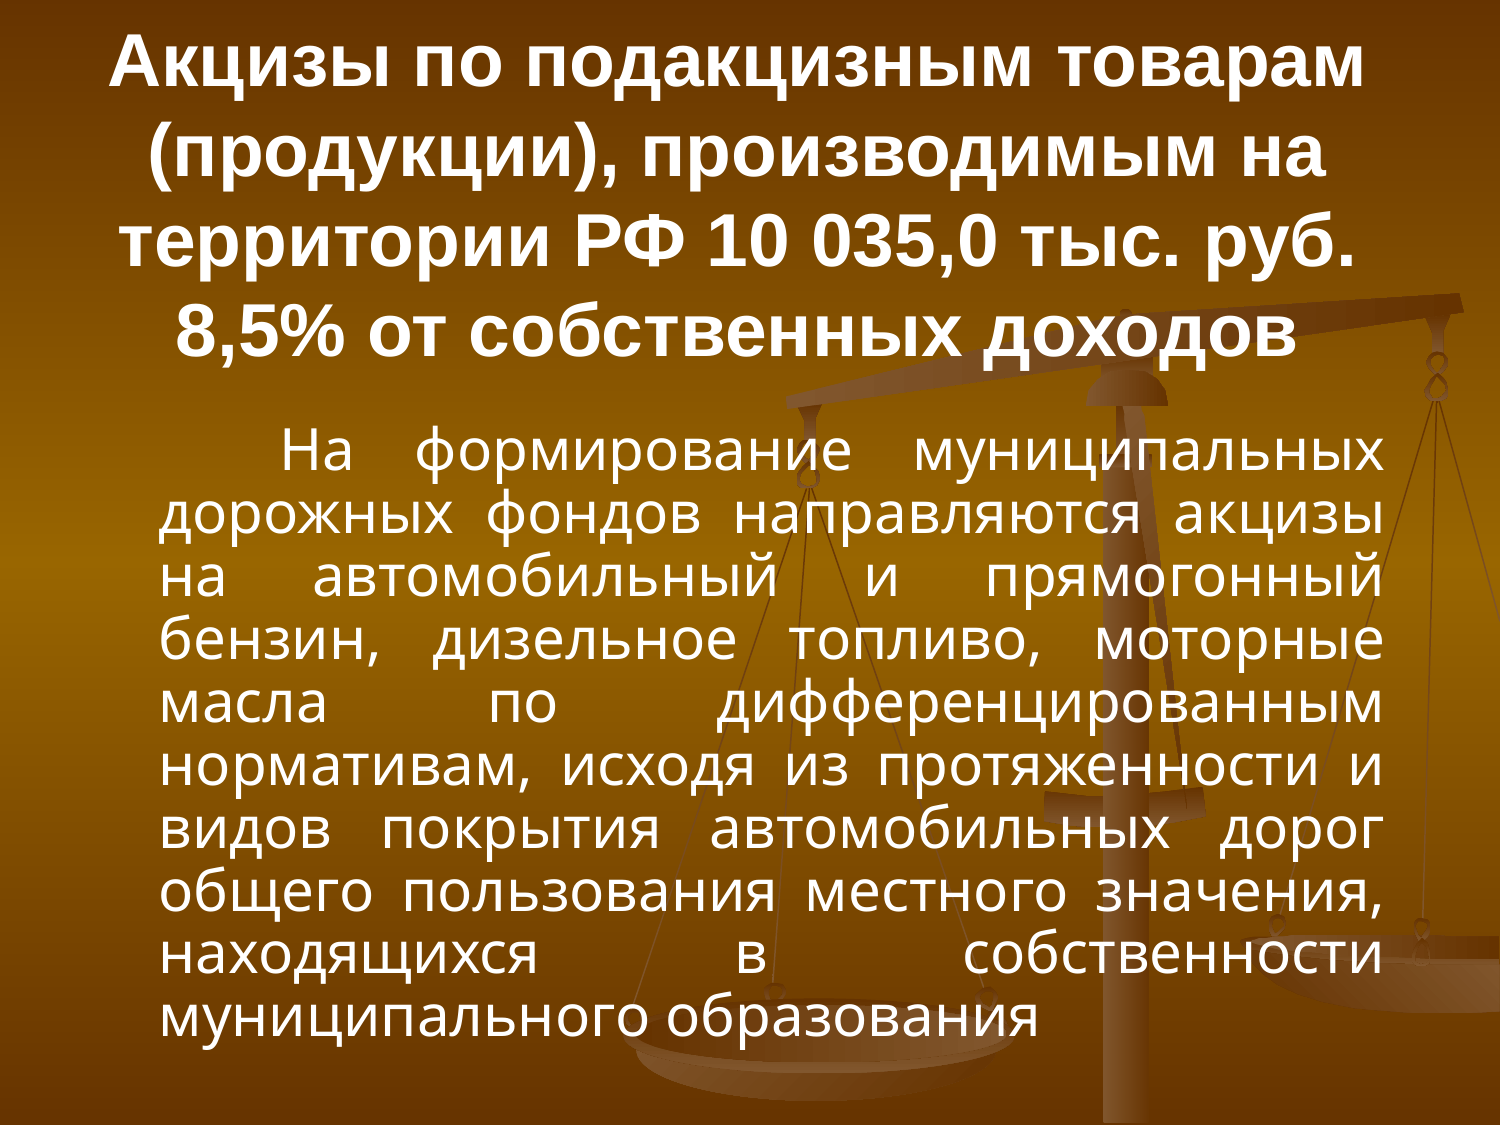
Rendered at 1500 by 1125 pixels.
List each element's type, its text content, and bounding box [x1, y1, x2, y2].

list На формирование муниципальных дорожных фондов направляются акцизы на автомобильный и прямогонный бензин, дизельное топливо, моторные масла по дифференцированным нормативам, исходя из протяженности и видов покрытия автомобильных дорог общего пользования местного значения, находящихся в собственности муниципального образования [87, 412, 1401, 1076]
title Акцизы по подакцизным товарам (продукции), производимым на территории РФ 10 035,0 тыс. руб. 8,5% от собственных доходов [49, 45, 1426, 338]
